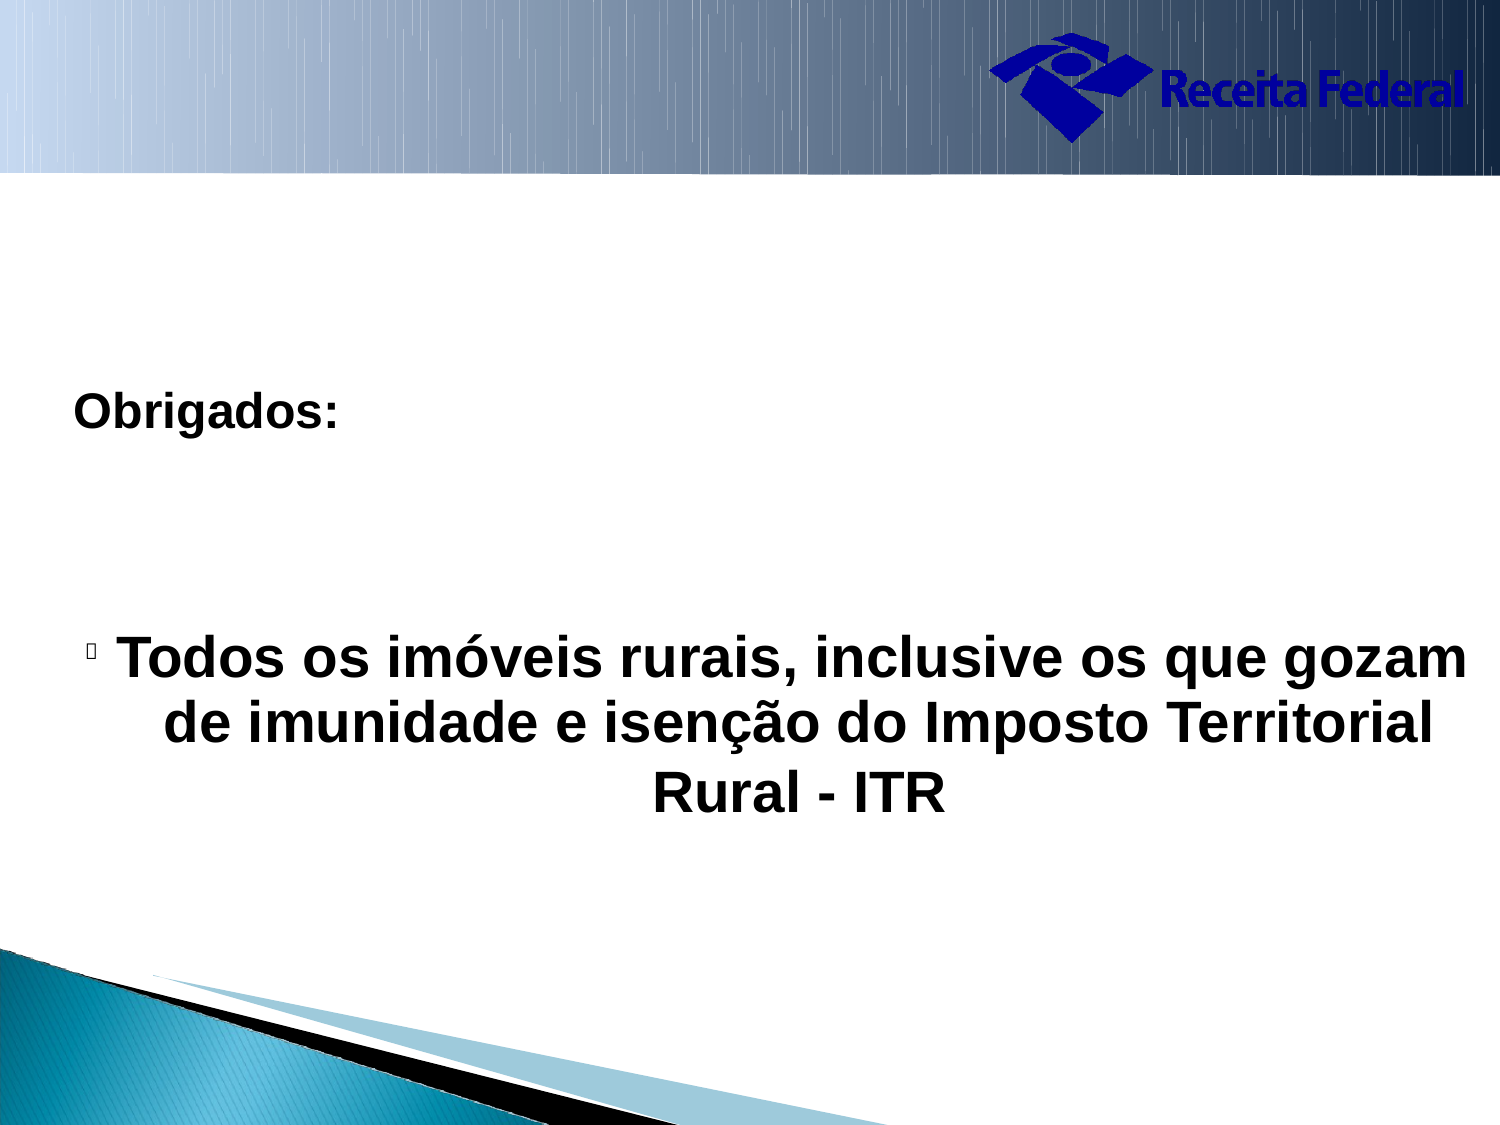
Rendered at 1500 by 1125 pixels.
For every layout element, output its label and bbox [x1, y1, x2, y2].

text_box [0, 947, 888, 1125]
text_box [0, 0, 1500, 176]
text_box [82, 640, 108, 667]
text_box [71, 385, 350, 440]
text_box [114, 627, 1484, 830]
